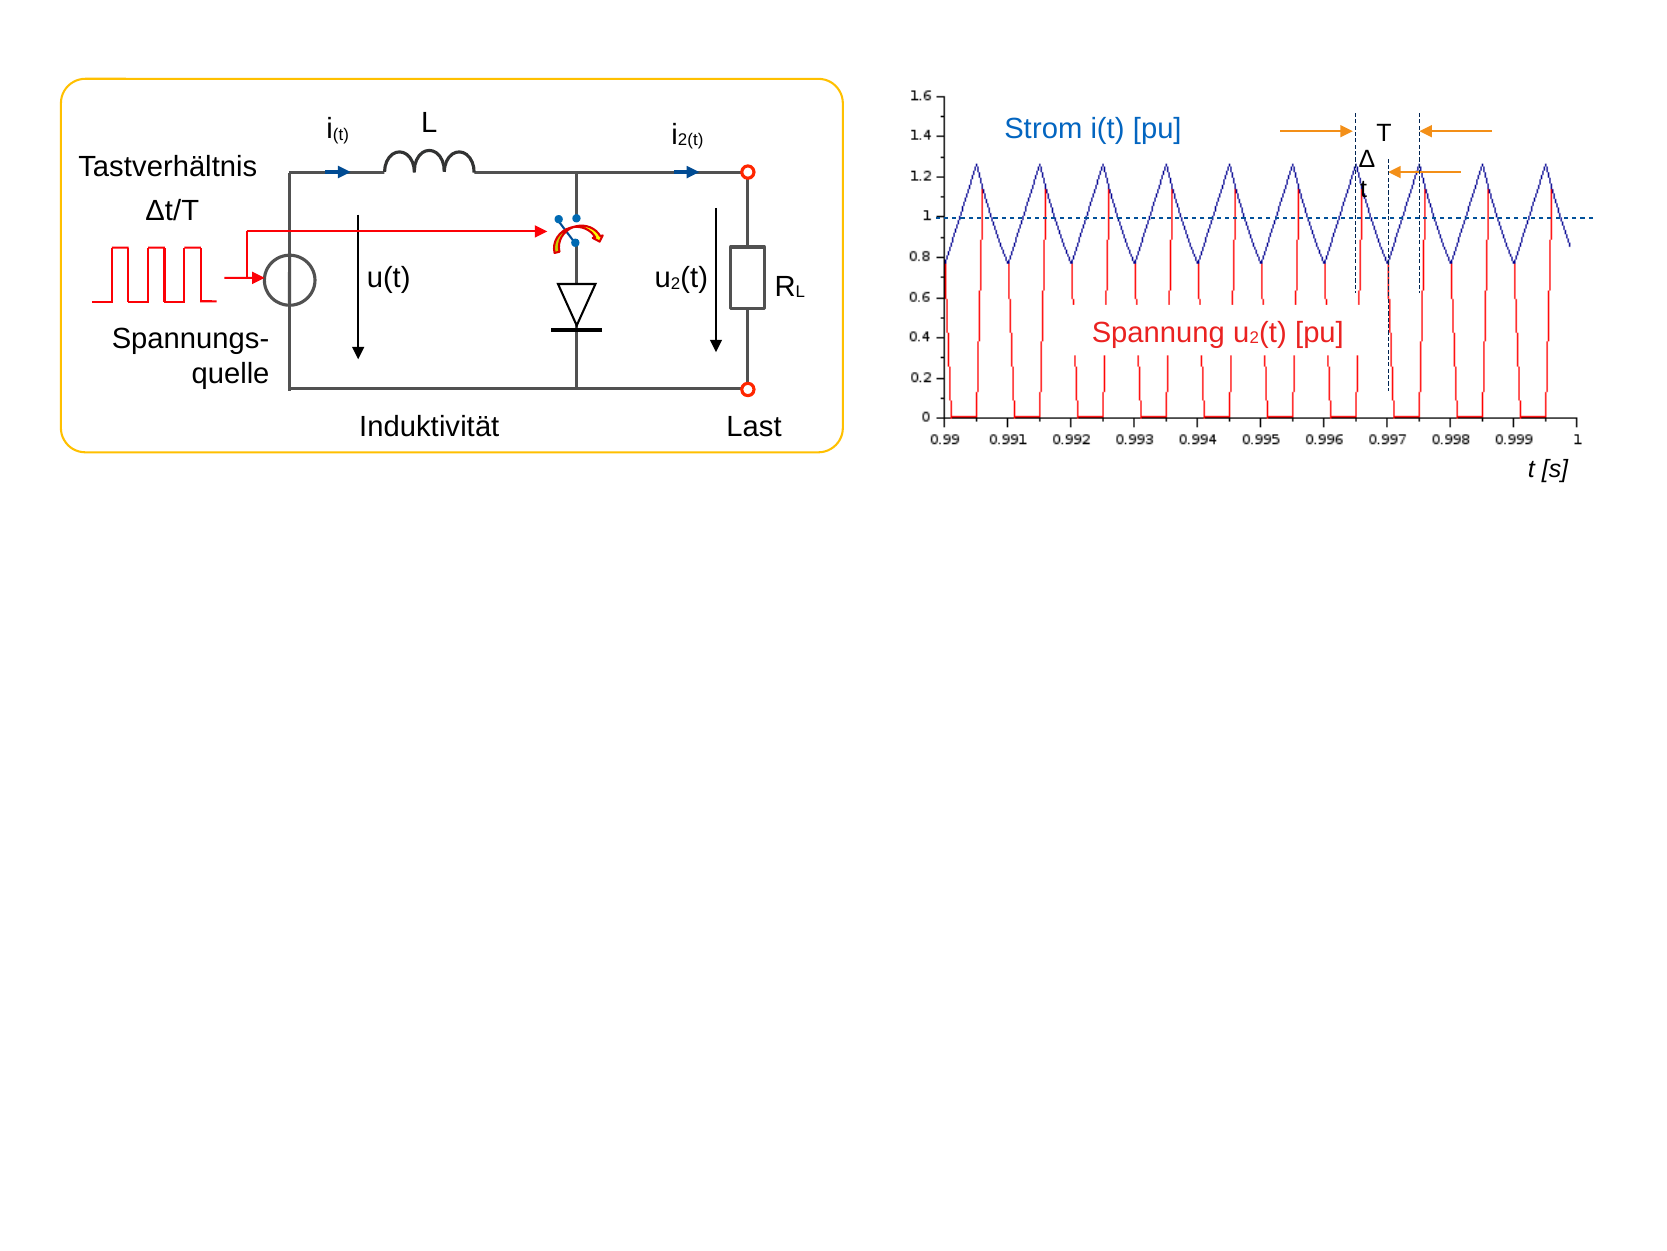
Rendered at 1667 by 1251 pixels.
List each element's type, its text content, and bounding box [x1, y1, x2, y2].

text_box L [375, 95, 483, 146]
picture [903, 85, 1587, 450]
text_box [60, 78, 843, 453]
text_box i2(t) [655, 107, 720, 158]
text_box [558, 283, 596, 326]
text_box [384, 140, 475, 179]
text_box [247, 225, 543, 238]
text_box t [s] [1494, 443, 1603, 491]
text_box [264, 254, 316, 306]
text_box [549, 213, 605, 254]
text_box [1067, 304, 1368, 356]
text_box Tastverhältnis Δt/T [60, 140, 284, 234]
text_box Last [829, 400, 844, 451]
text_box Induktivität [339, 400, 519, 451]
text_box [709, 301, 723, 353]
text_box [91, 247, 217, 303]
text_box [325, 165, 351, 179]
text_box [247, 271, 258, 285]
text_box u2(t) [641, 251, 732, 301]
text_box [982, 100, 1204, 152]
